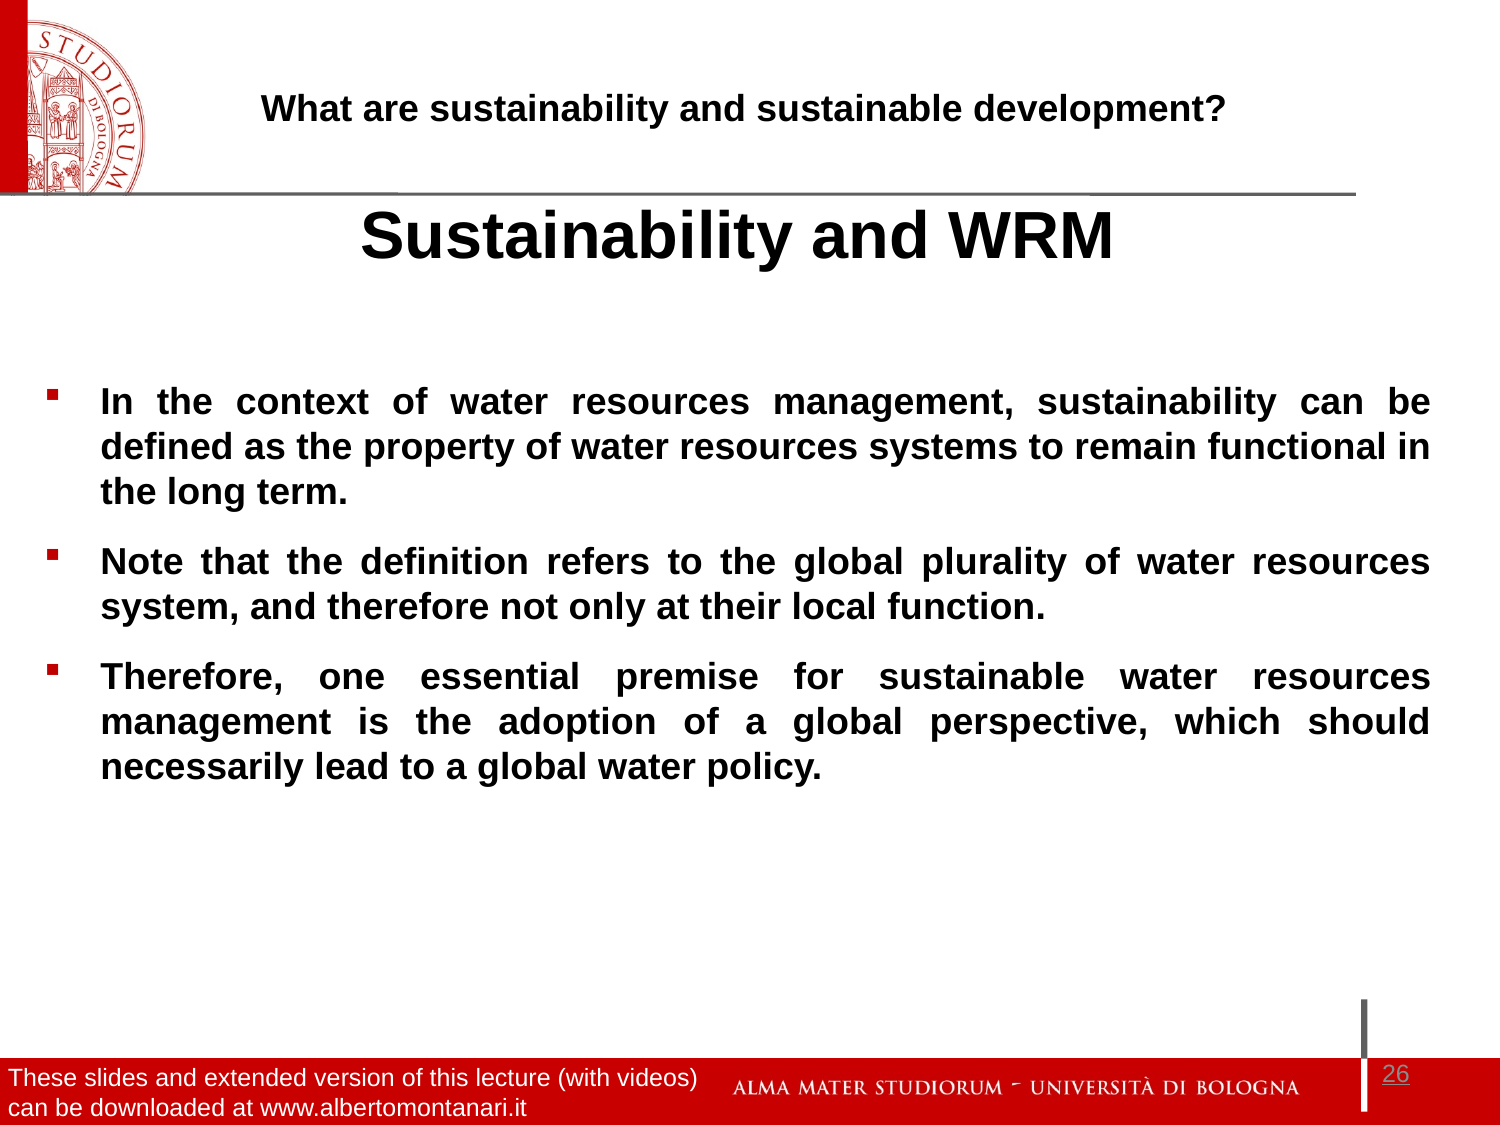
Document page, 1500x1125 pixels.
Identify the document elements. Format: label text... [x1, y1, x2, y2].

text_box Sustainability and WRM [171, 184, 1306, 280]
list In the context of water resources management, sustainability can be defined as the property of water resources systems to remain functional in the long term. Note that the definition refers to the global plurality of water resources system, and therefore not only at their local function. Therefore, one essential premise for sustainable water resources management is the adoption of a global perspective, which should necessarily lead to a global water policy. [29, 369, 1447, 1023]
picture [0, 1058, 1500, 1125]
slide_number 26 [1074, 1042, 1425, 1103]
picture [28, 16, 151, 192]
